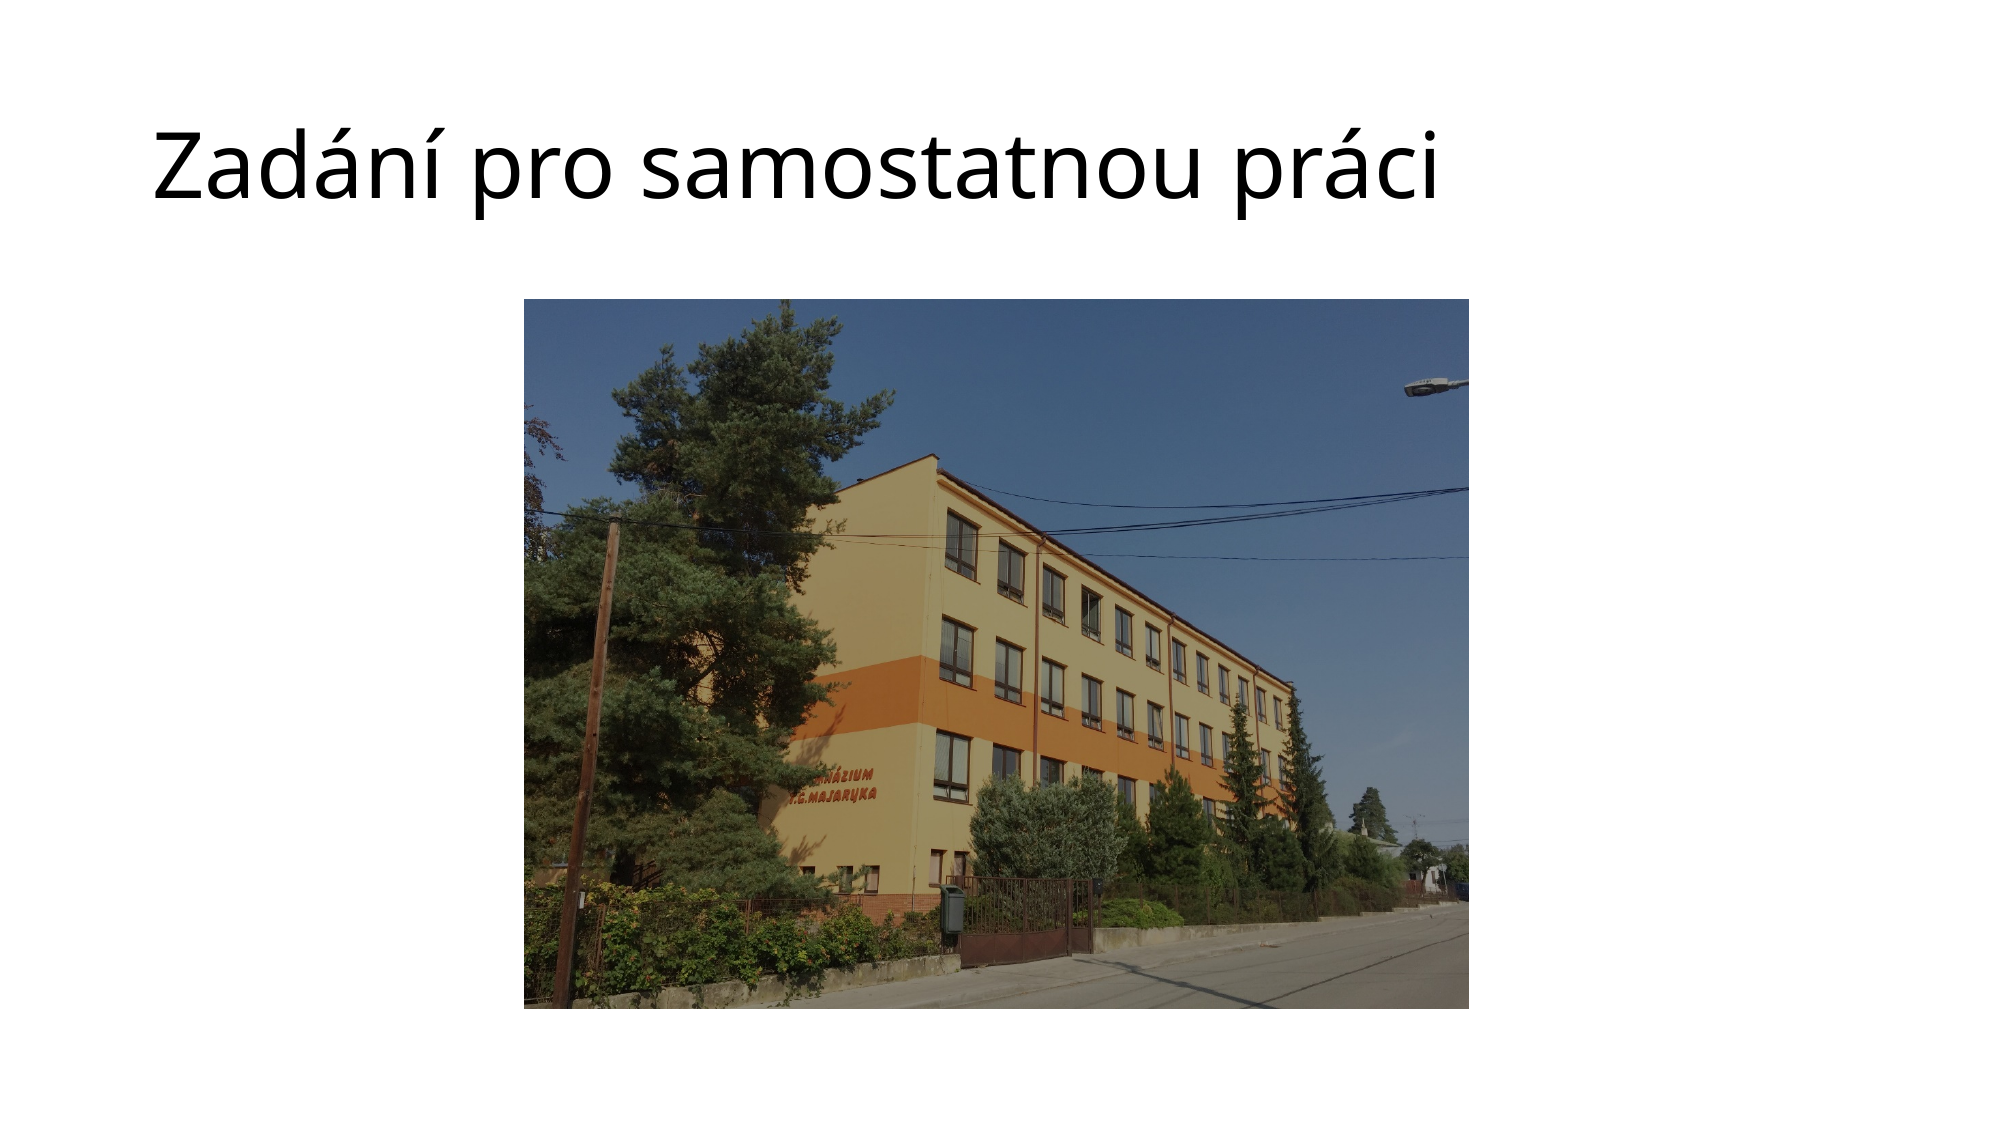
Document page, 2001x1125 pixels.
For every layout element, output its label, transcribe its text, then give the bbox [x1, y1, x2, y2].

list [524, 299, 1469, 1009]
title Zadání pro samostatnou práci [137, 59, 1863, 278]
